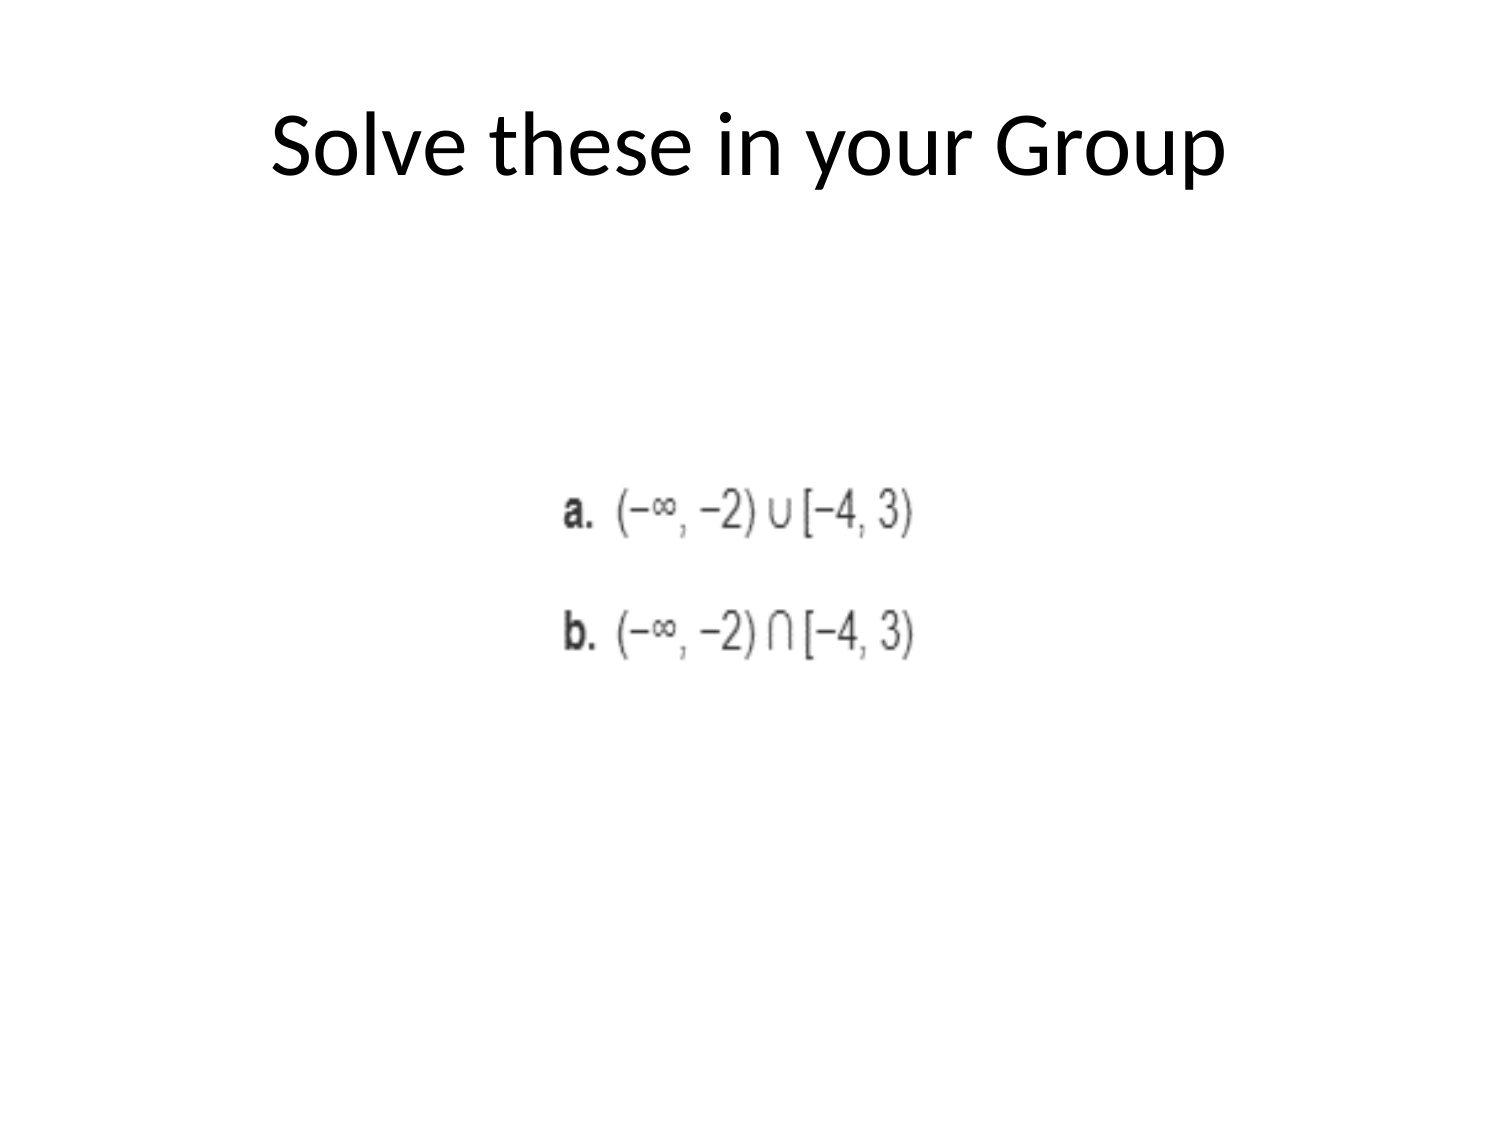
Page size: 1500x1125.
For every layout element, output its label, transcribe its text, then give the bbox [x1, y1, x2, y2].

title Solve these in your Group [75, 45, 1425, 233]
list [543, 437, 957, 688]
